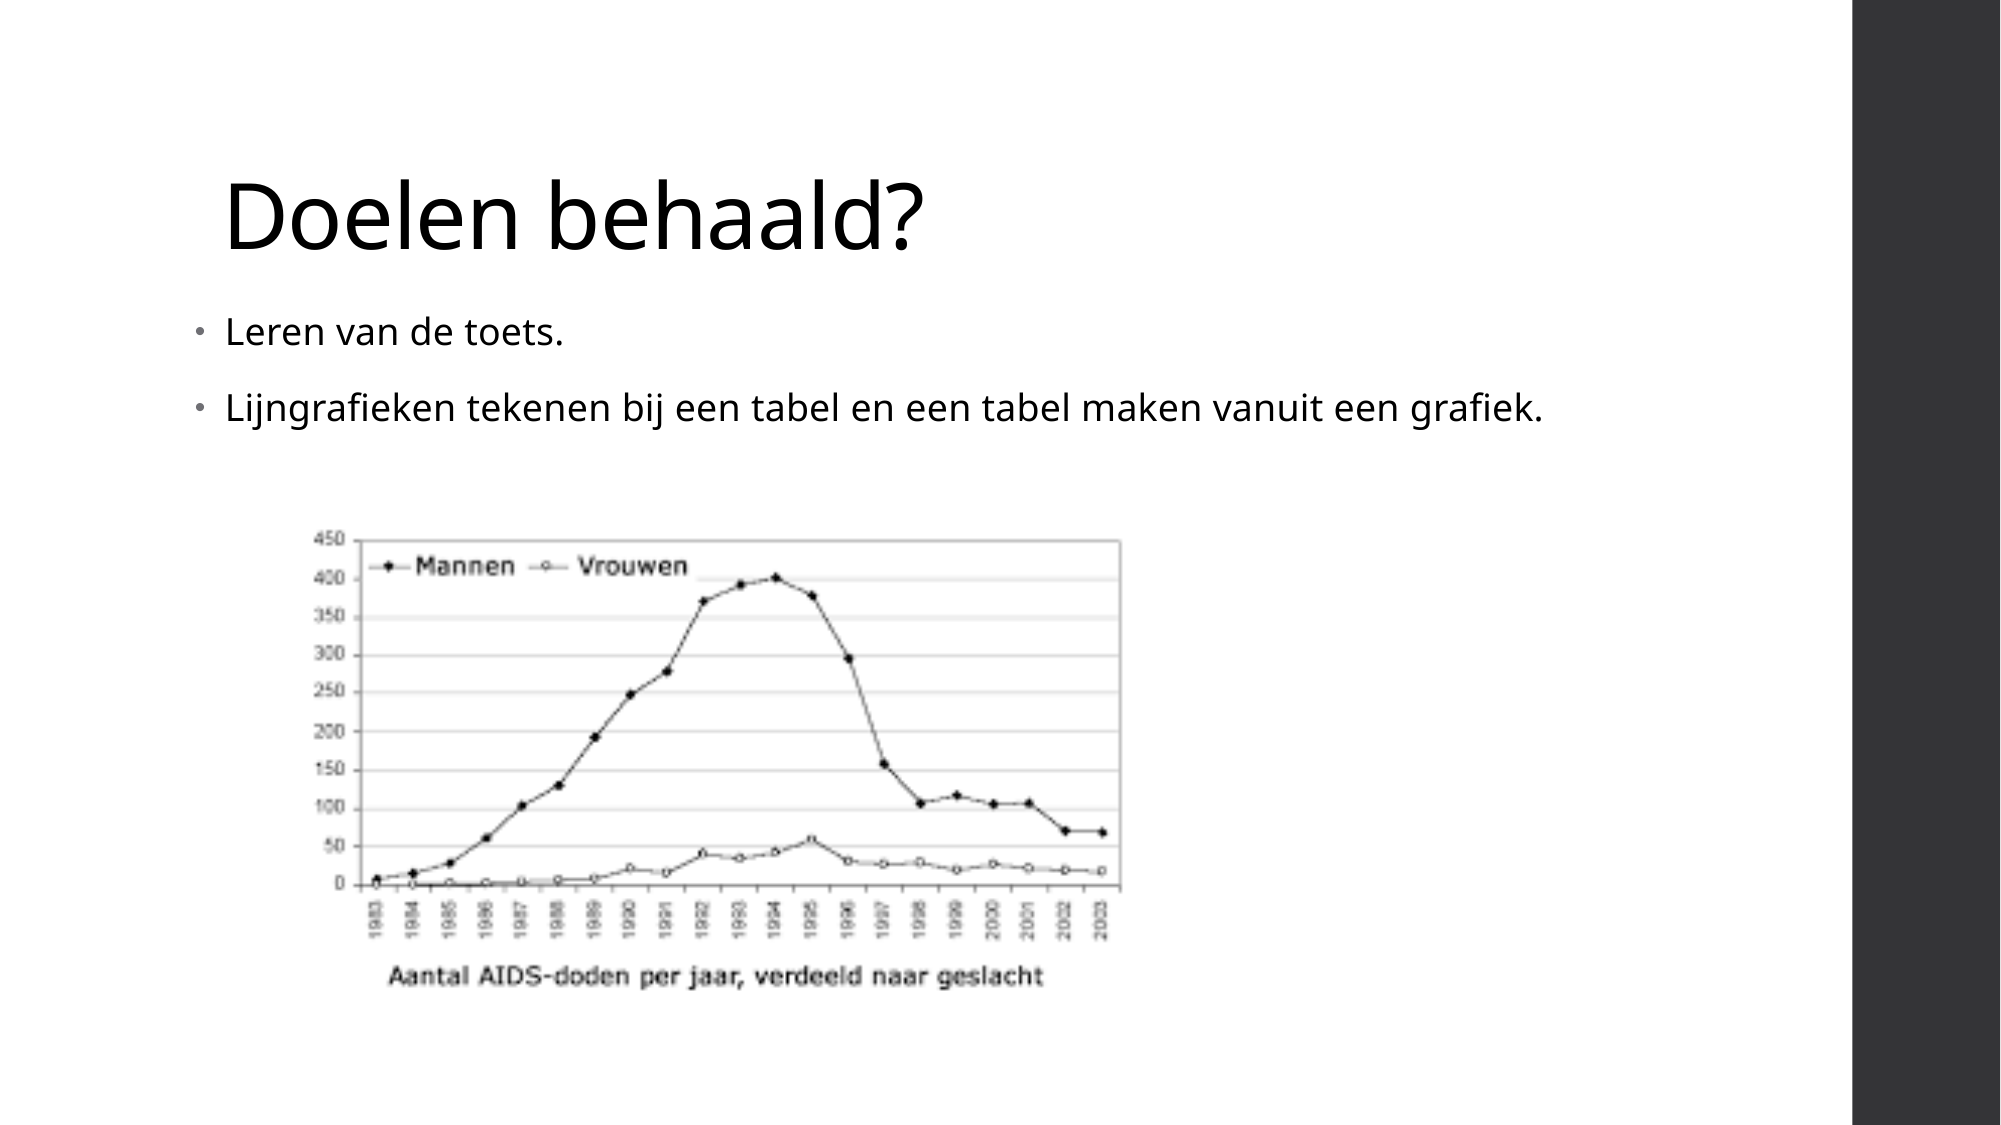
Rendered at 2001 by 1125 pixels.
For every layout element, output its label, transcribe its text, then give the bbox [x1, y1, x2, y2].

list Leren van de toets. Lijngrafieken tekenen bij een tabel en een tabel maken vanuit een grafiek. [179, 303, 1590, 1018]
title Doelen behaald? [206, 60, 1797, 278]
picture [282, 491, 1156, 1018]
